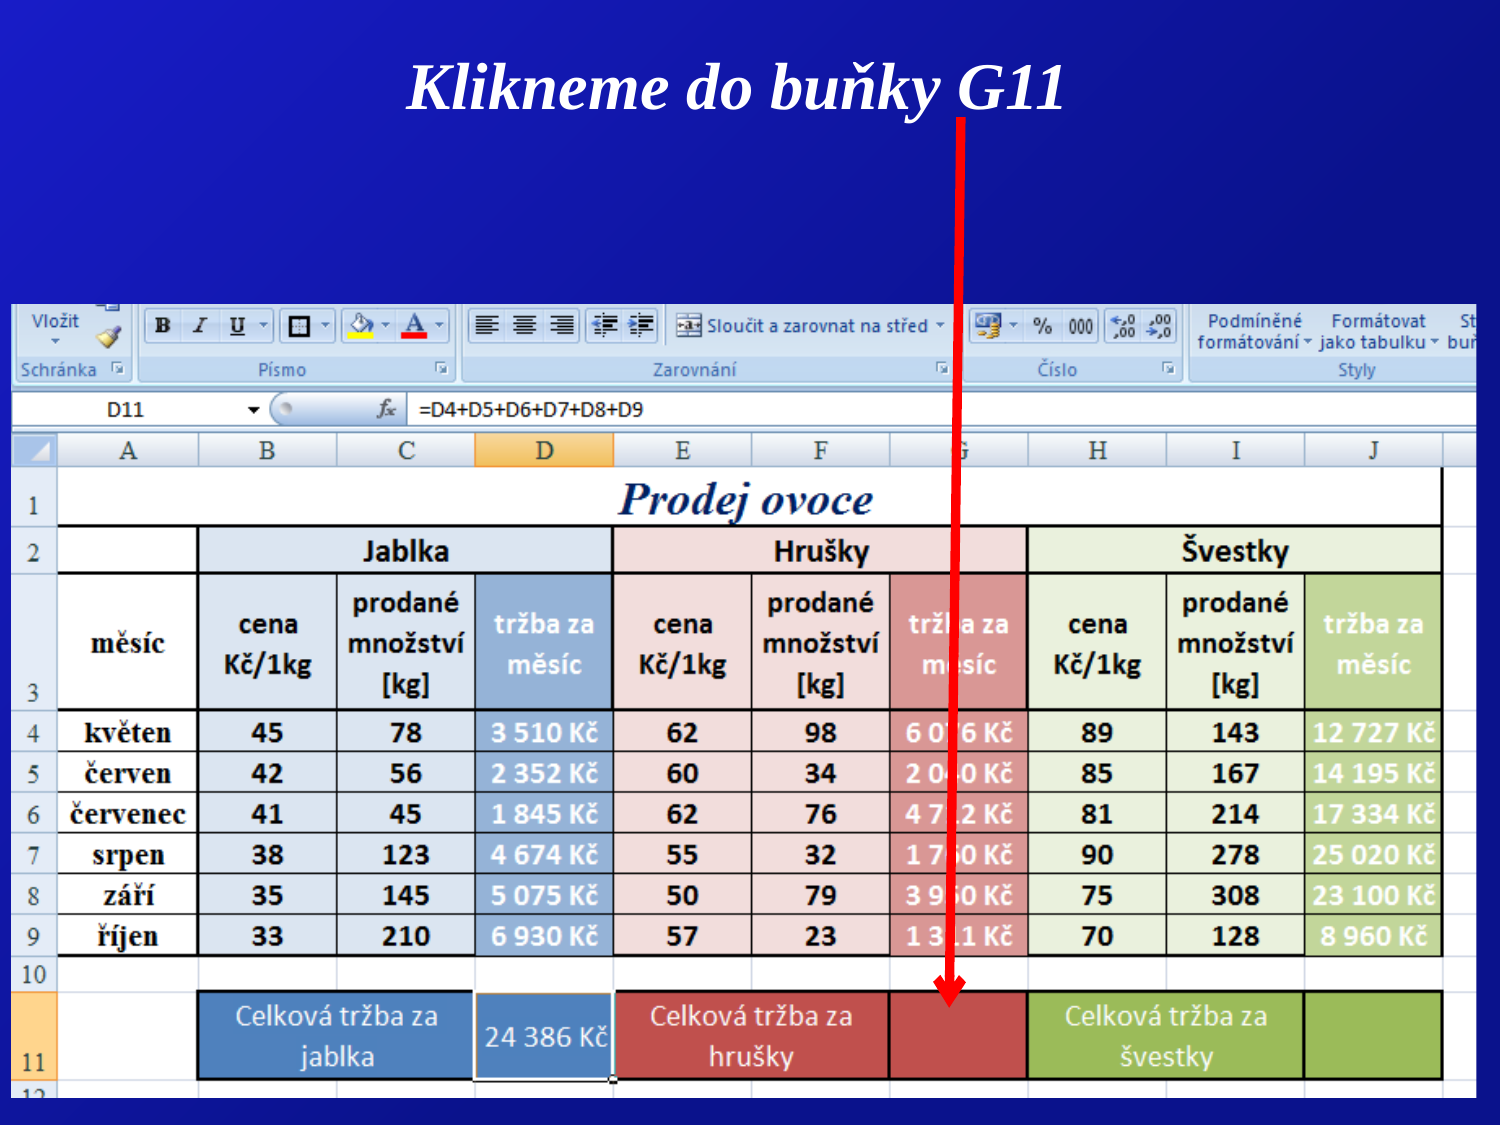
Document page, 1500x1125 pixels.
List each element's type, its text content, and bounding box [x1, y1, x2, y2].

picture [0, 304, 1477, 1098]
text_box Klikneme do buňky G11 [46, 35, 1430, 211]
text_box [509, 556, 1401, 569]
